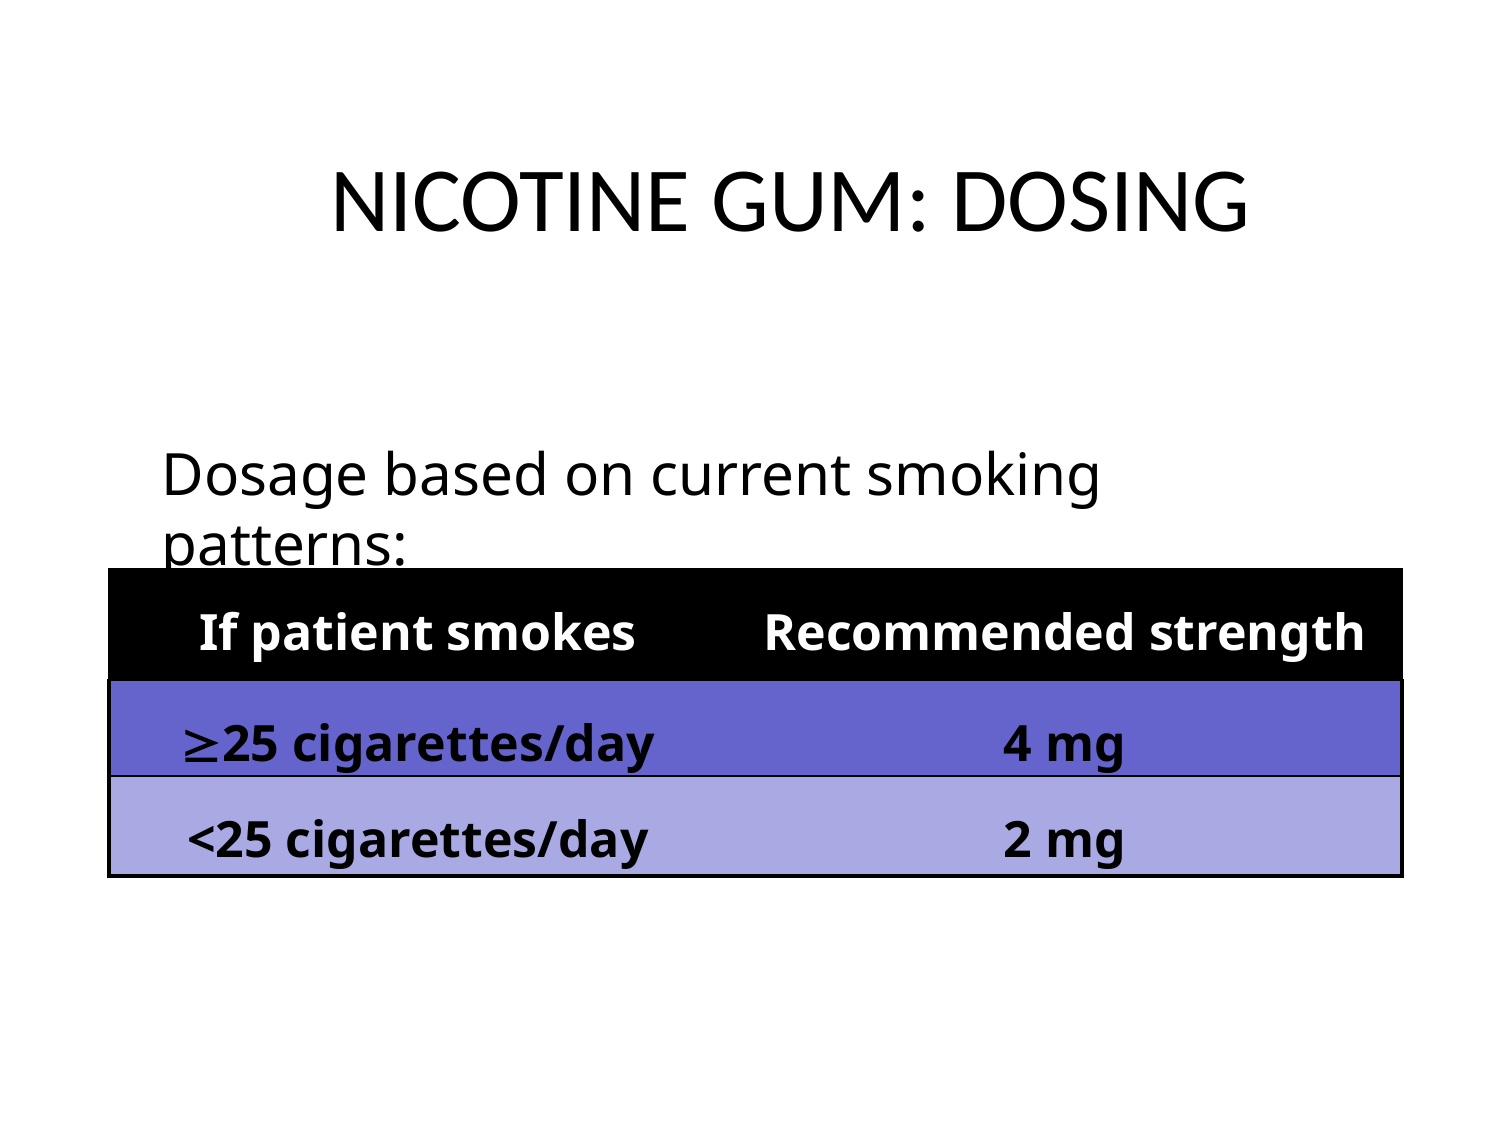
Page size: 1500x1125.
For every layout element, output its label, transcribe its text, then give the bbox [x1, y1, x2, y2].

text_box Dosage based on current smoking patterns: [146, 429, 1313, 568]
table_header If patient smokes [109, 570, 727, 679]
table_header Recommended strength [727, 570, 1401, 679]
table_cell <25 cigarettes/day [111, 777, 727, 874]
table_cell 25 cigarettes/day [111, 681, 727, 775]
table_cell 4 mg [727, 681, 1400, 775]
title NICOTINE GUM: DOSING [205, 101, 1398, 289]
table_cell 2 mg [727, 777, 1400, 874]
